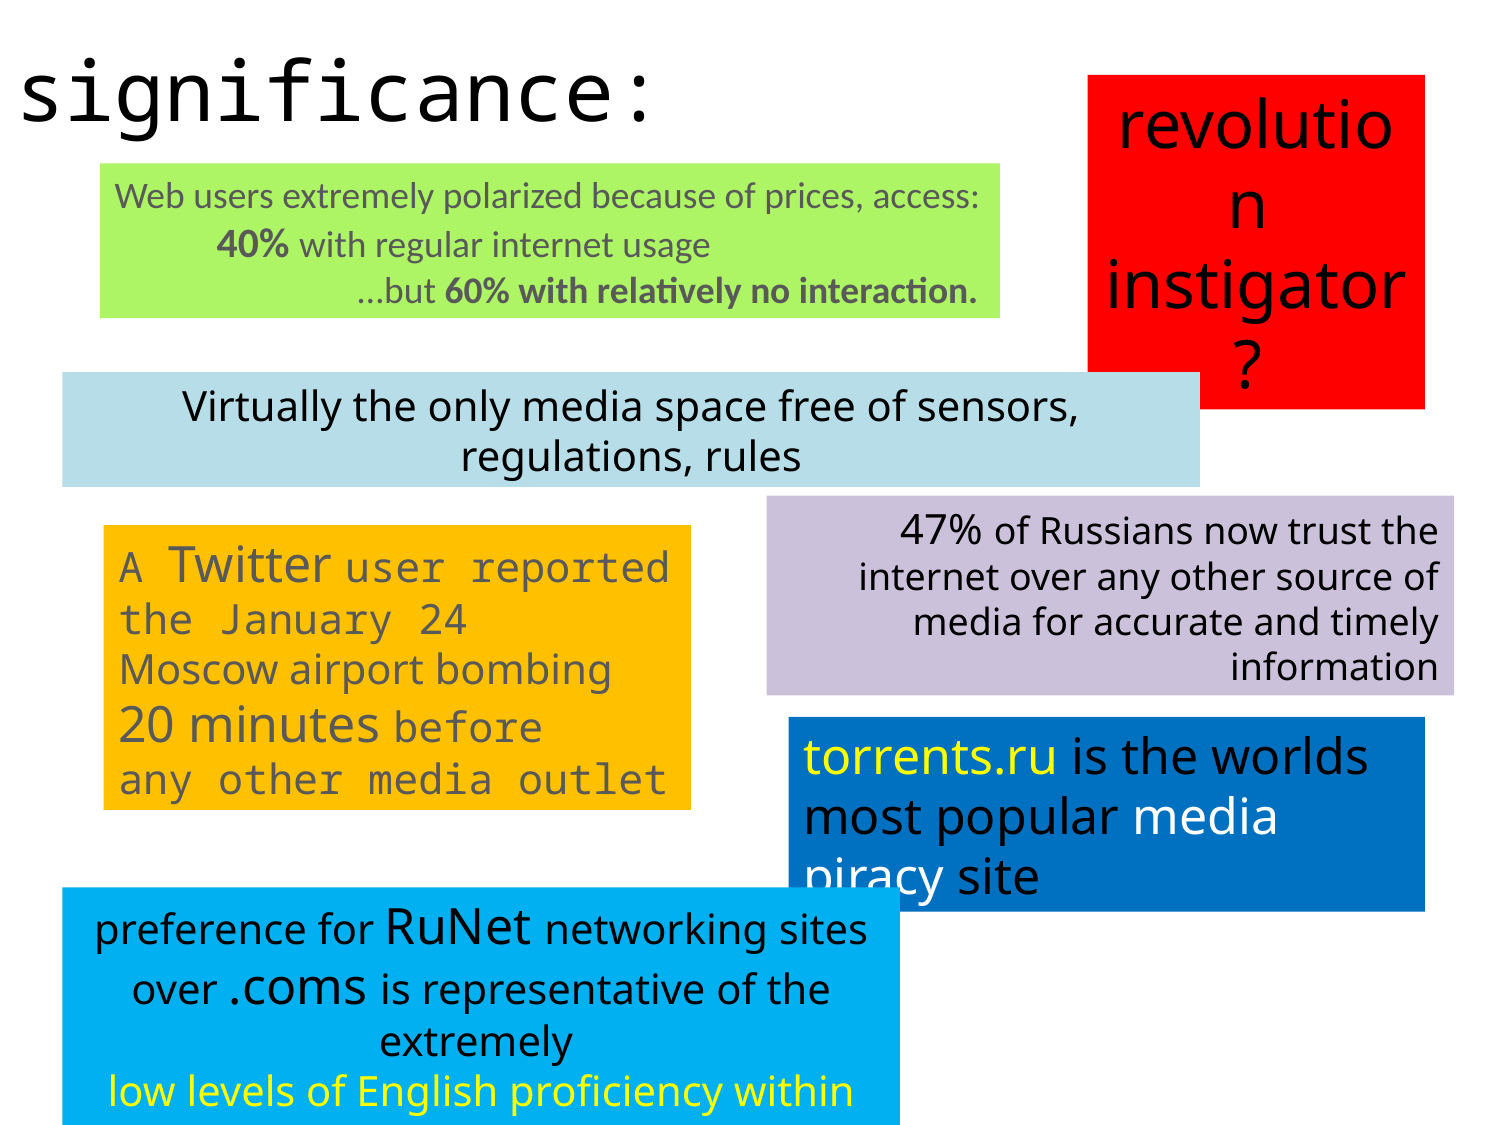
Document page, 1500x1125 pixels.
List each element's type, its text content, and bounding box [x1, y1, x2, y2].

text_box preference for RuNet networking sites over .coms is representative of the extremely low levels of English proficiency within Russia. [62, 887, 900, 1125]
text_box A Twitter user reported the January 24 Moscow airport bombing 20 minutes before any other media outlet [103, 525, 691, 810]
text_box Web users extremely polarized because of prices, access: 40% with regular internet usage …but 60% with relatively no interaction. [99, 163, 1000, 319]
text_box revolution instigator? [1087, 74, 1425, 410]
text_box Virtually the only media space free of sensors, regulations, rules [62, 372, 1200, 487]
text_box torrents.ru is the worlds most popular media piracy site [788, 716, 1425, 912]
text_box 47% of Russians now trust the internet over any other source of media for accurate and timely information [766, 495, 1455, 696]
title significance: [0, 31, 1350, 182]
